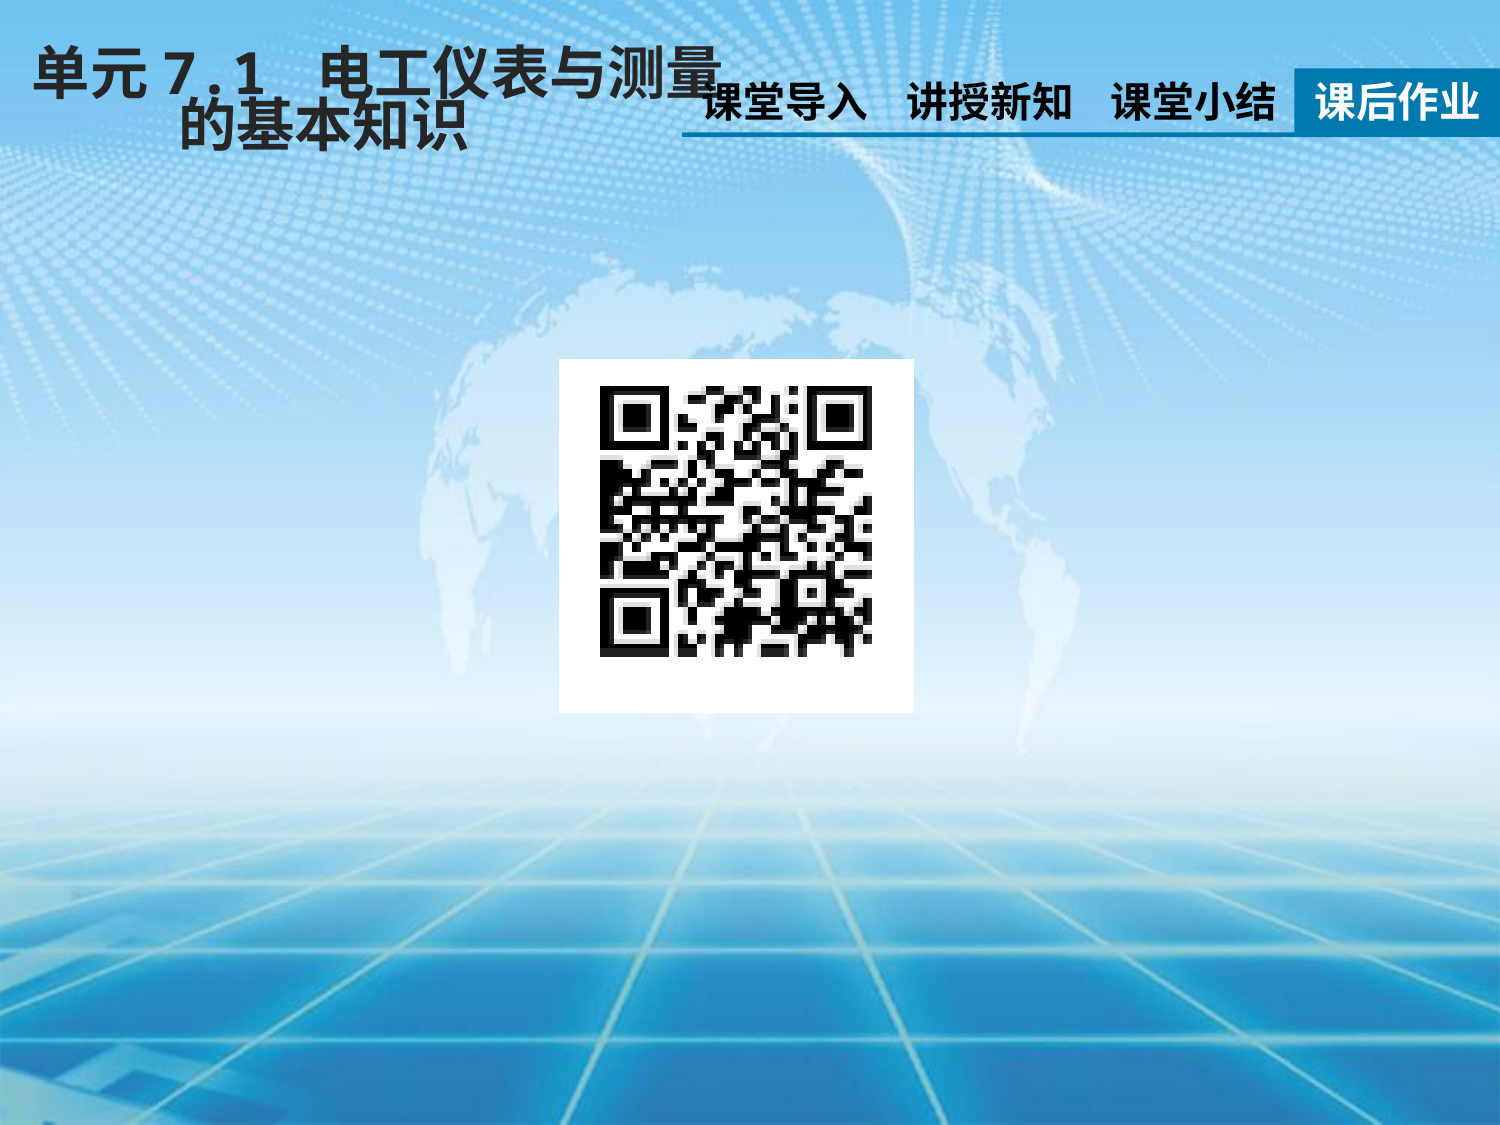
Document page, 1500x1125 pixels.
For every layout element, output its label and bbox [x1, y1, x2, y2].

text_box [16, 46, 1500, 168]
picture [0, 0, 1500, 1125]
